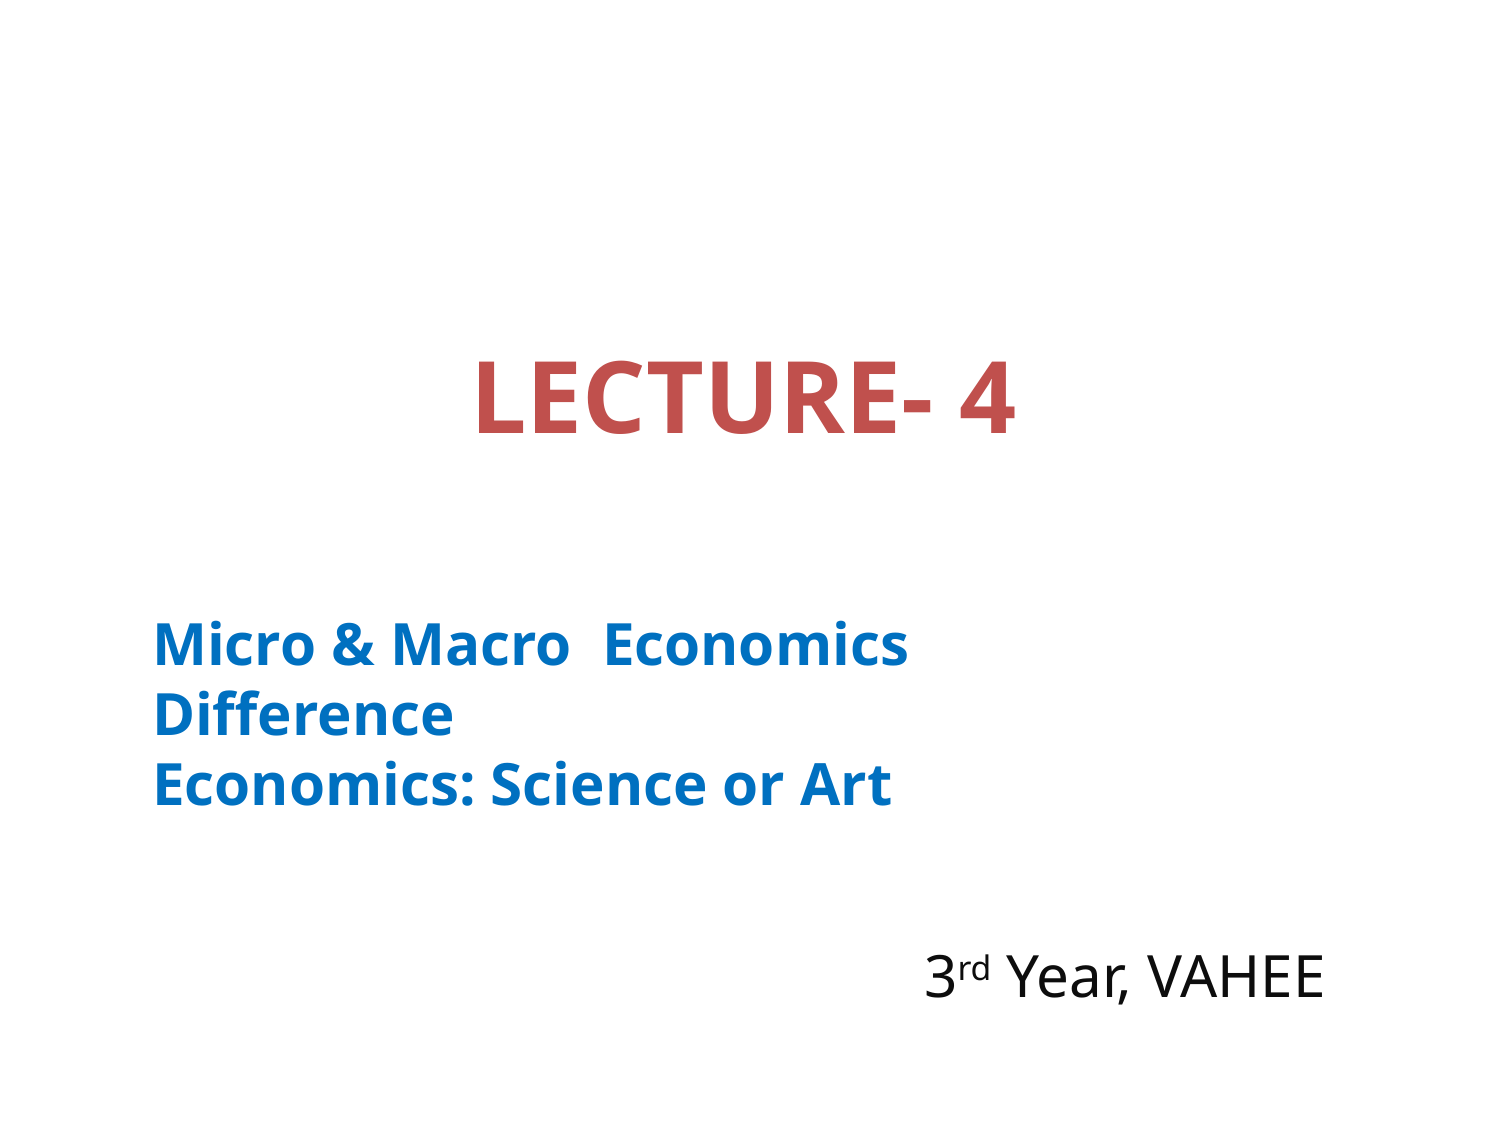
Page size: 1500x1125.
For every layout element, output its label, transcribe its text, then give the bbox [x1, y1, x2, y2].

subtitle 3rd Year, VAHEE [699, 849, 1500, 1038]
title LECTURE- 4 [50, 174, 1438, 613]
text_box Micro & Macro Economics Difference Economics: Science or Art [137, 600, 1376, 870]
